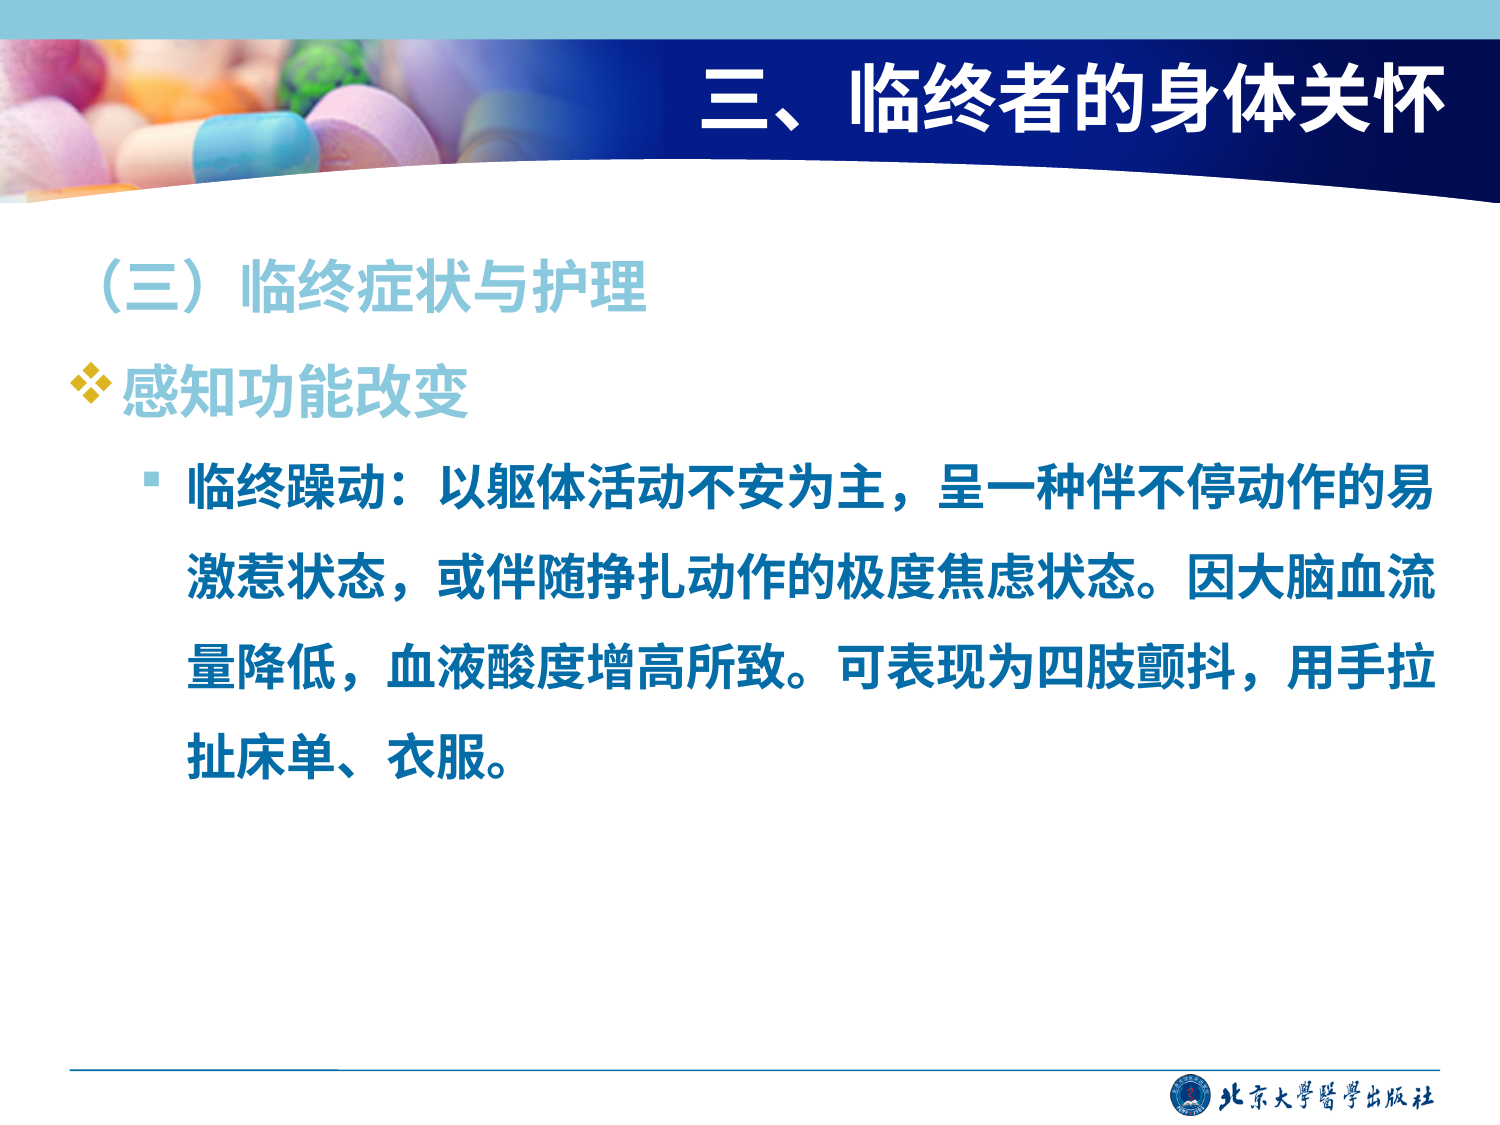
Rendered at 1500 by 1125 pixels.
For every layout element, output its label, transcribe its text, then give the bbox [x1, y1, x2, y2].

picture [0, 40, 1500, 203]
title 三、临终者的身体关怀 [137, 49, 1463, 143]
picture [1170, 1074, 1436, 1118]
list （三）临终症状与护理 感知功能改变 临终躁动：以躯体活动不安为主，呈一种伴不停动作的易激惹状态，或伴随挣扎动作的极度焦虑状态。因大脑血流量降低，血液酸度增高所致。可表现为四肢颤抖，用手拉扯床单、衣服。 [49, 207, 1463, 1026]
